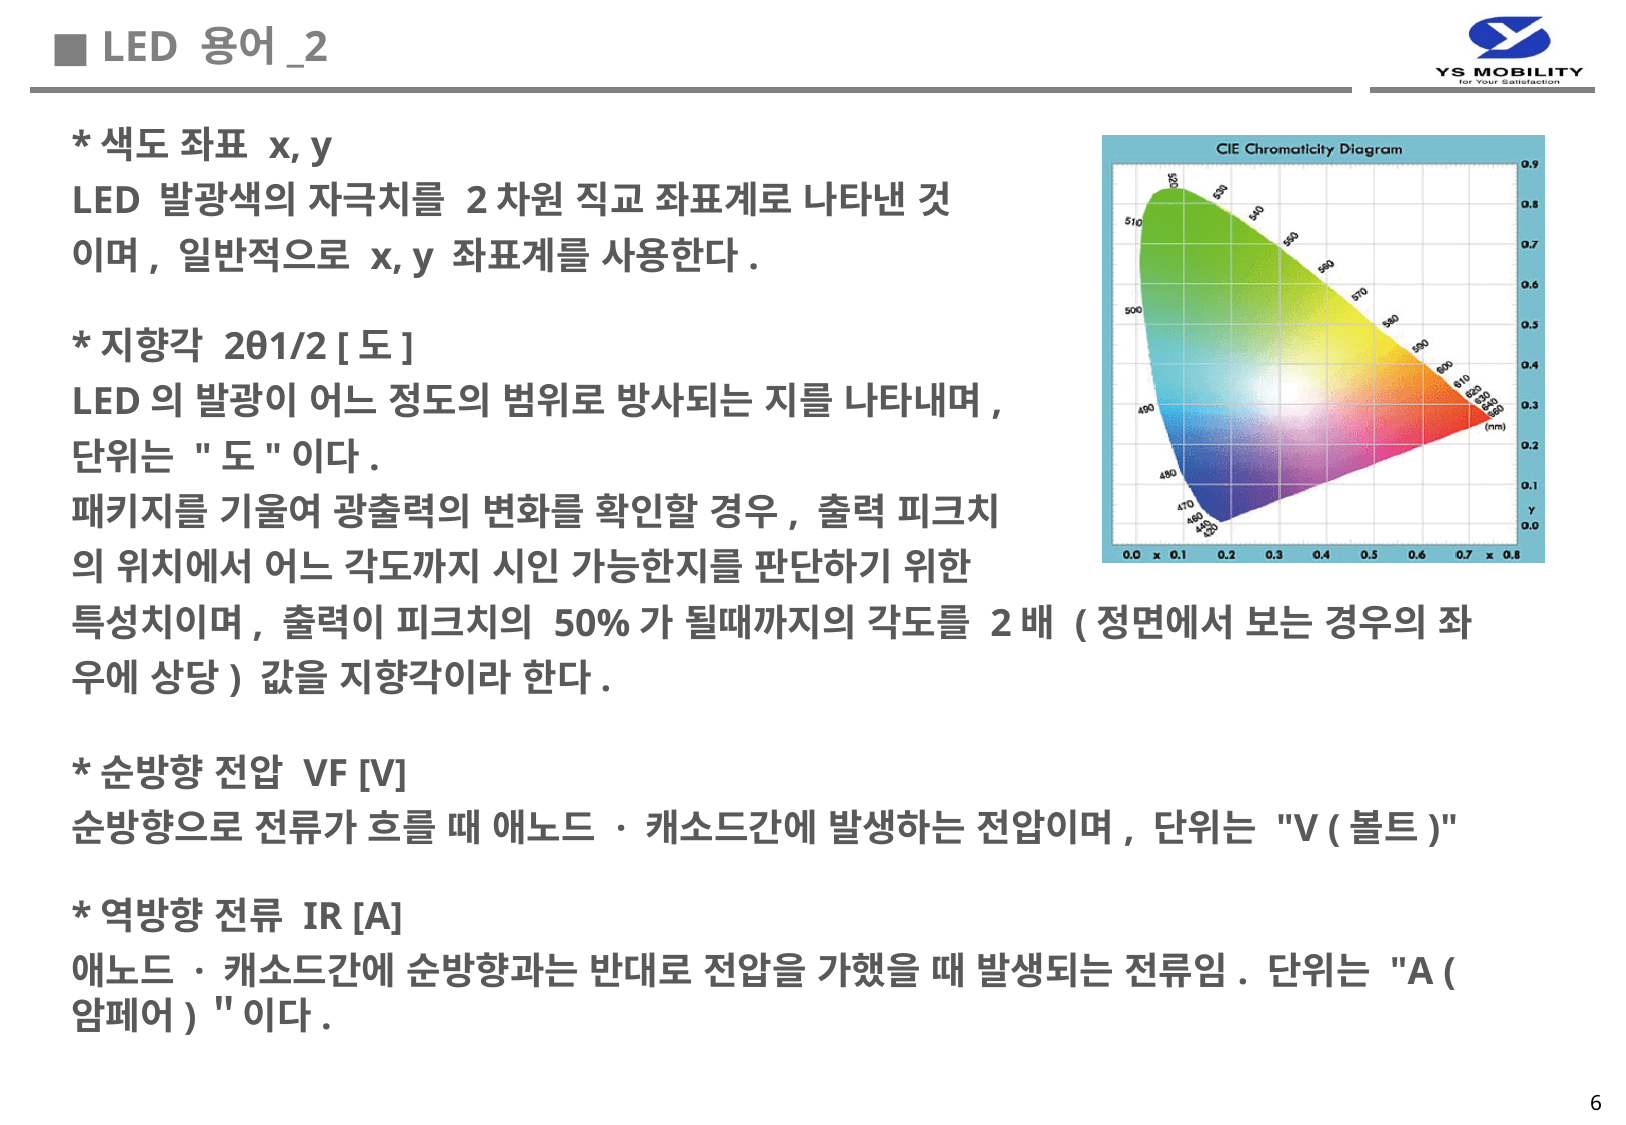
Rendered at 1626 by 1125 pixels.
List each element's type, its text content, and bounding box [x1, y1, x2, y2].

text_box *순방향 전압 VF [V] 순방향으로 전류가 흐를 때 애노드 · 캐소드간에 발생하는 전압이며, 단위는 "V (볼트)" [56, 741, 1569, 857]
text_box ■ LED 용어_2 [36, 12, 1262, 78]
picture [1414, 14, 1586, 87]
text_box *지향각 2θ1/2 [도] LED의 발광이 어느 정도의 범위로 방사되는 지를 나타내며, 단위는 "도"이다. 패키지를 기울여 광출력의 변화를 확인할 경우, 출력 피크치 의 위치에서 어느 각도까지 시인 가능한지를 판단하기 위한 특성치이며, 출력이 피크치의 50%가 될때까지의 각도를 2배 (정면에서 보는 경우의 좌 우에 상당) 값을 지향각이라 한다. [56, 314, 1569, 707]
text_box *색도 좌표 x, y LED 발광색의 자극치를 2차원 직교 좌표계로 나타낸 것 이며, 일반적으로 x, y 좌표계를 사용한다. [56, 113, 1569, 285]
text_box *역방향 전류 IR [A] 애노드 · 캐소드간에 순방향과는 반대로 전압을 가했을 때 발생되는 전류임. 단위는 "A (암페어)＂이다. [56, 884, 1569, 1045]
picture [1102, 134, 1546, 563]
